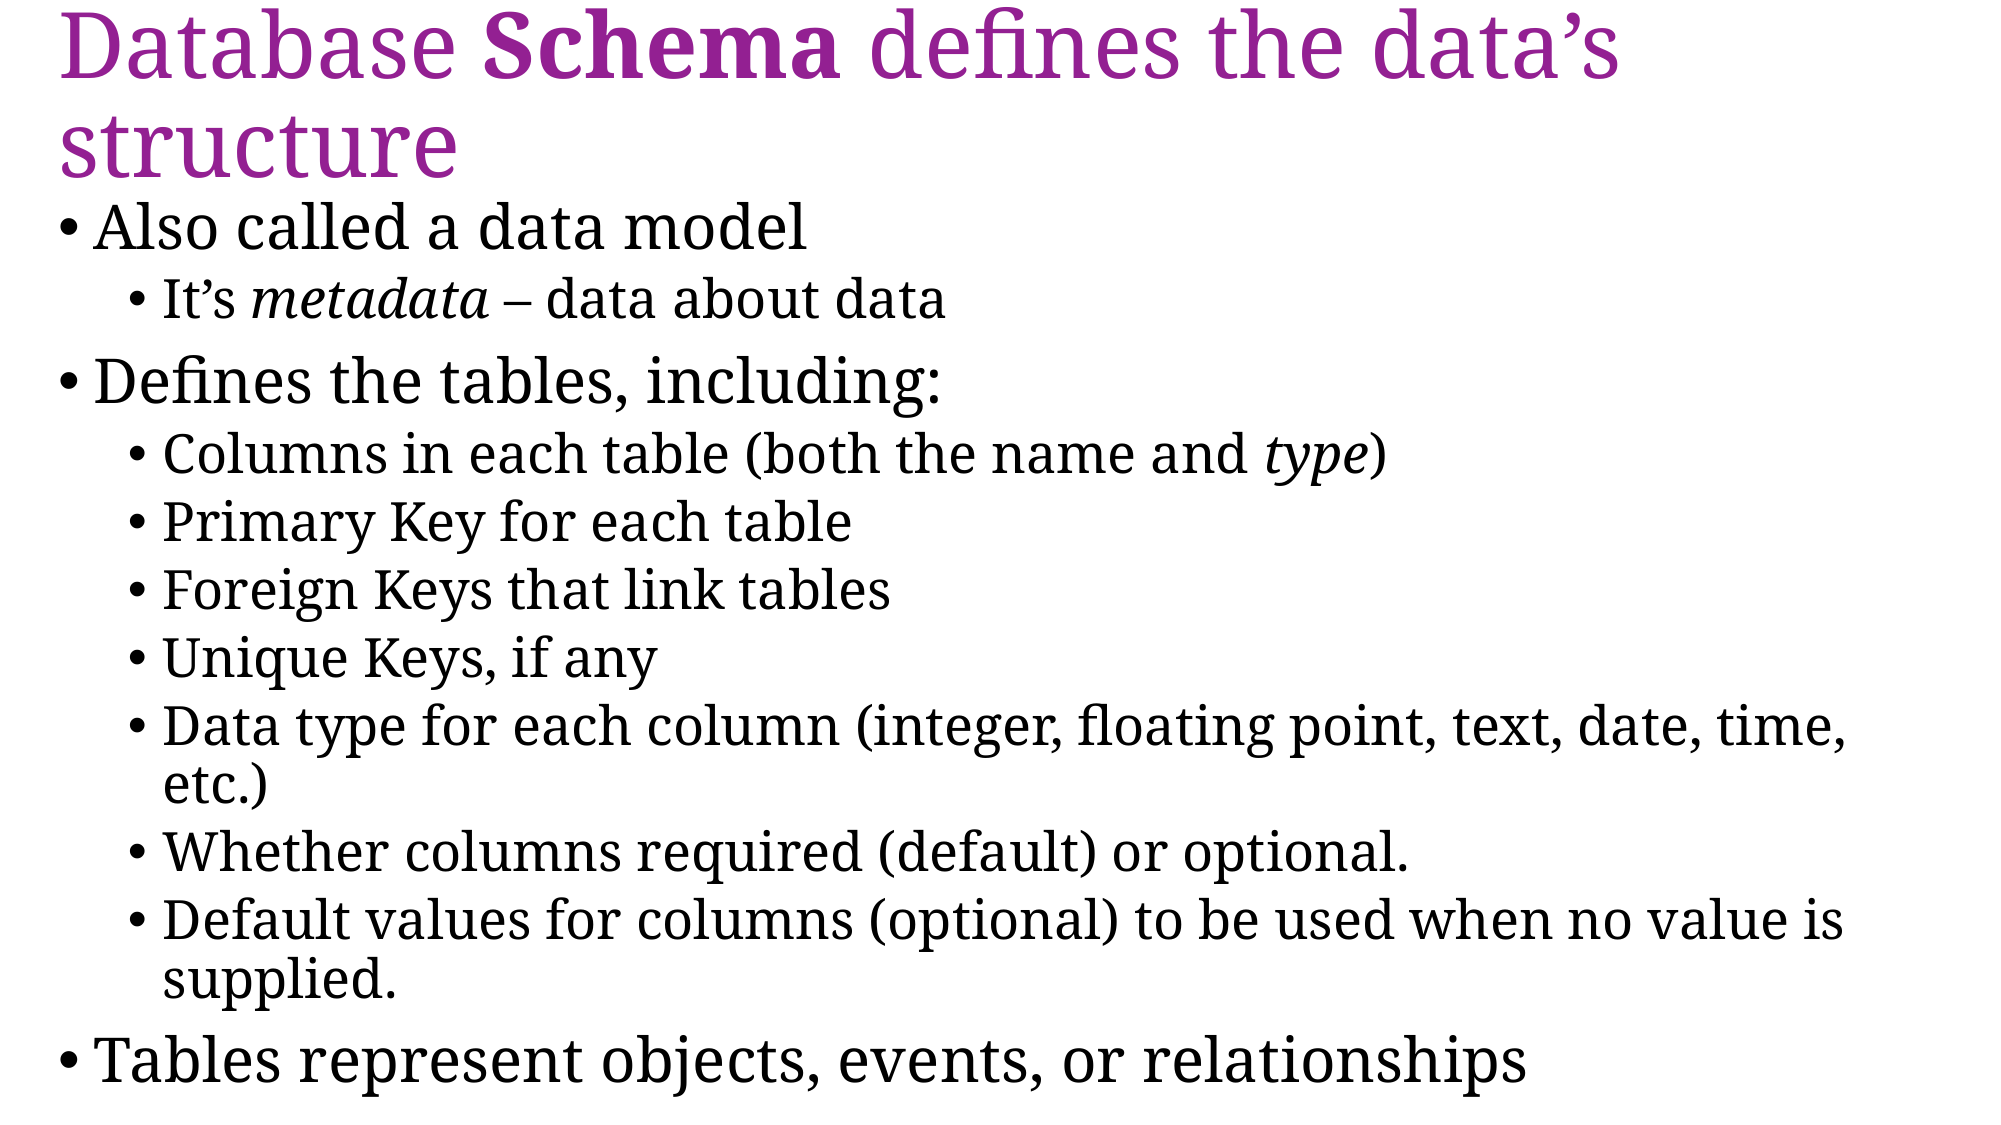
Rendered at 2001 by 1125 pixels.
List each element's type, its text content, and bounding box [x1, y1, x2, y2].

title Database Schema defines the data’s structure [43, 25, 1953, 171]
list Also called a data model It’s metadata – data about data Defines the tables, including: Columns in each table (both the name and type) Primary Key for each table Foreign Keys that link tables Unique Keys, if any Data type for each column (integer, floating point, text, date, time, etc.) Whether columns required (default) or optional. Default values for columns (optional) to be used when no value is supplied. Tables represent objects, events, or relationships [43, 188, 1953, 1106]
